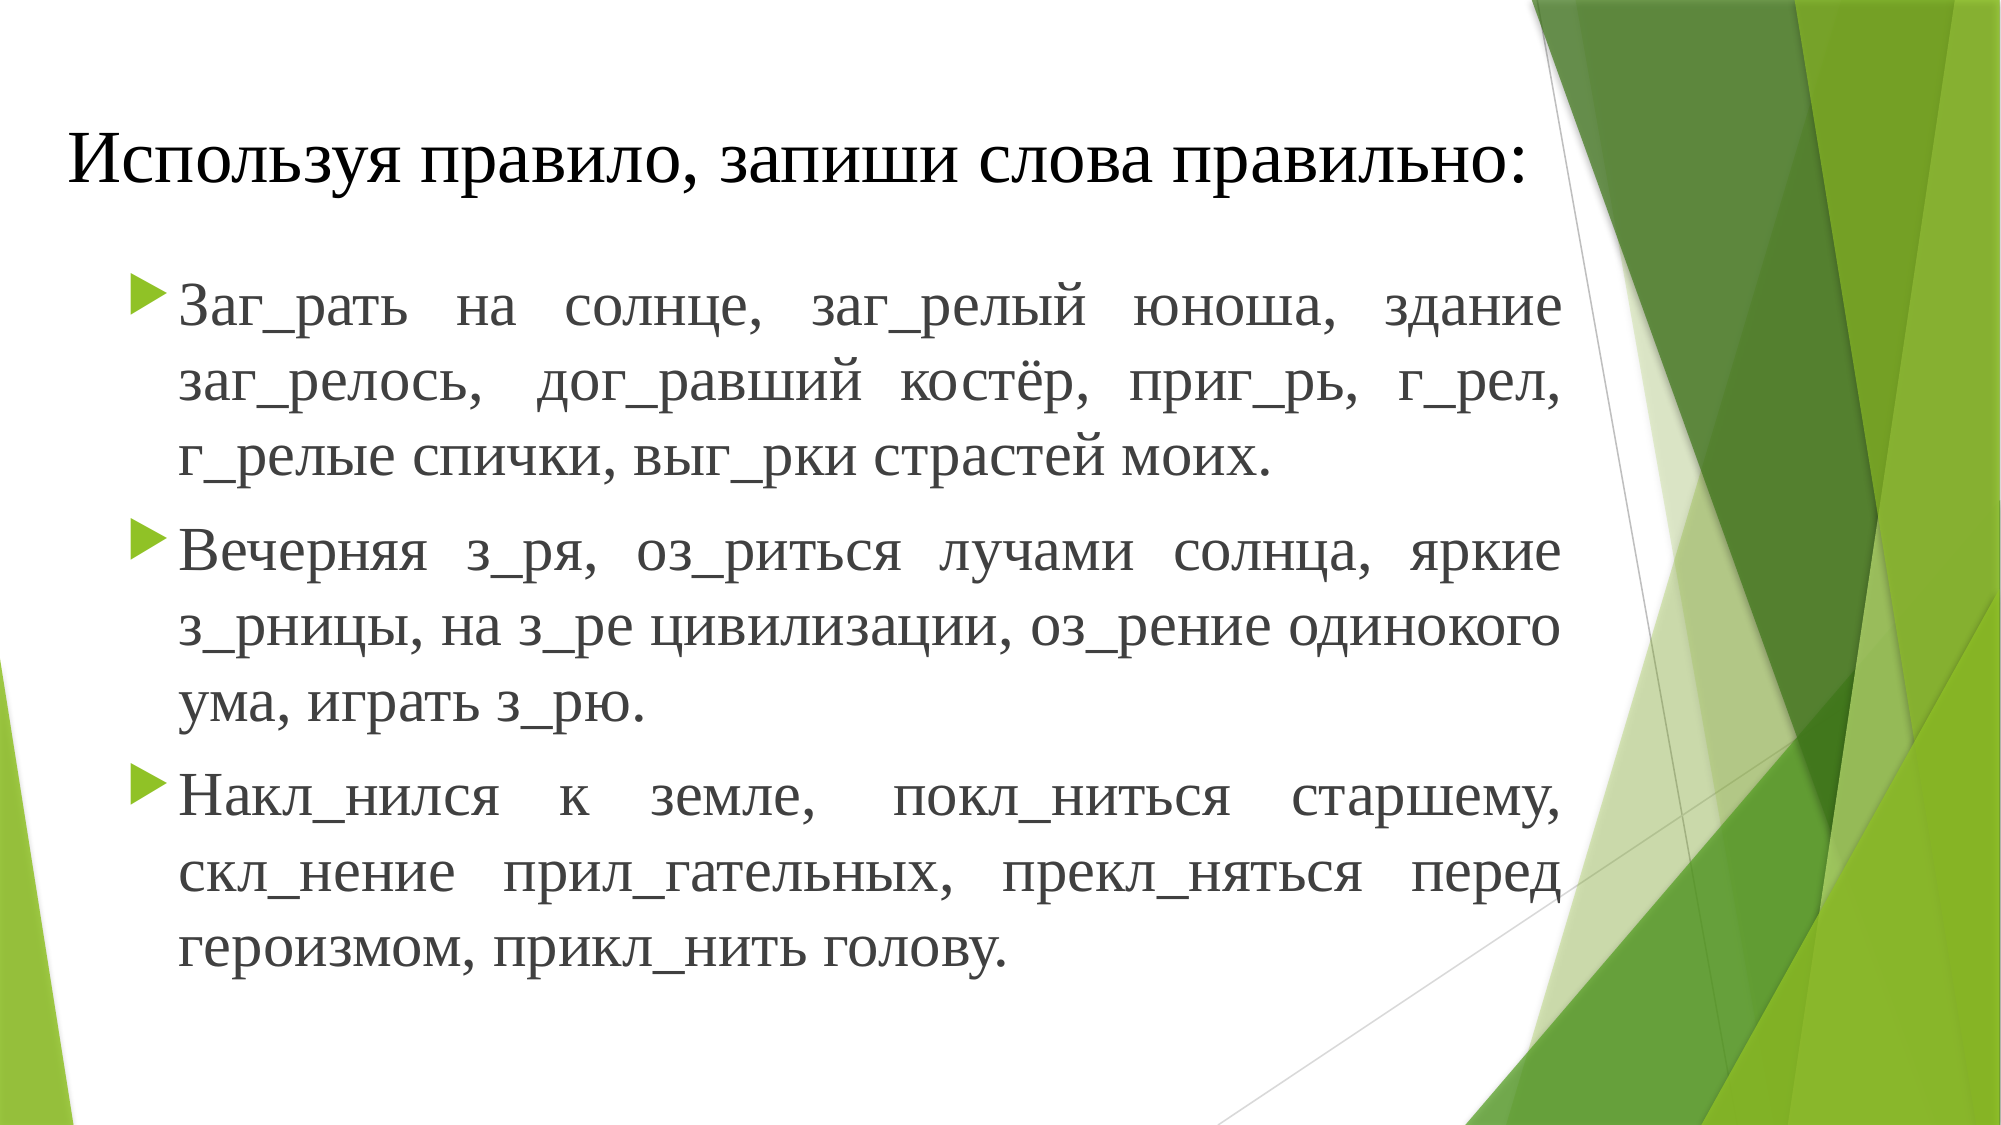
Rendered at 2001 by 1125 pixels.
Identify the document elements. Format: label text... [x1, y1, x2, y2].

list Заг_рать на солнце, заг_релый юноша, здание заг_релось, дог_равший костёр, приг_рь, г_рел, г_релые спички, выг_рки страстей моих. Вечерняя з_ря, оз_риться лучами солнца, яркие з_рницы, на з_ре цивилизации, оз_рение одинокого ума, играть з_рю. Накл_нился к земле, покл_ниться старшему, скл_нение прил_гательных, прекл_няться перед героизмом, прикл_нить голову. [111, 254, 1579, 992]
title Используя правило, запиши слова правильно: [52, 99, 1579, 317]
